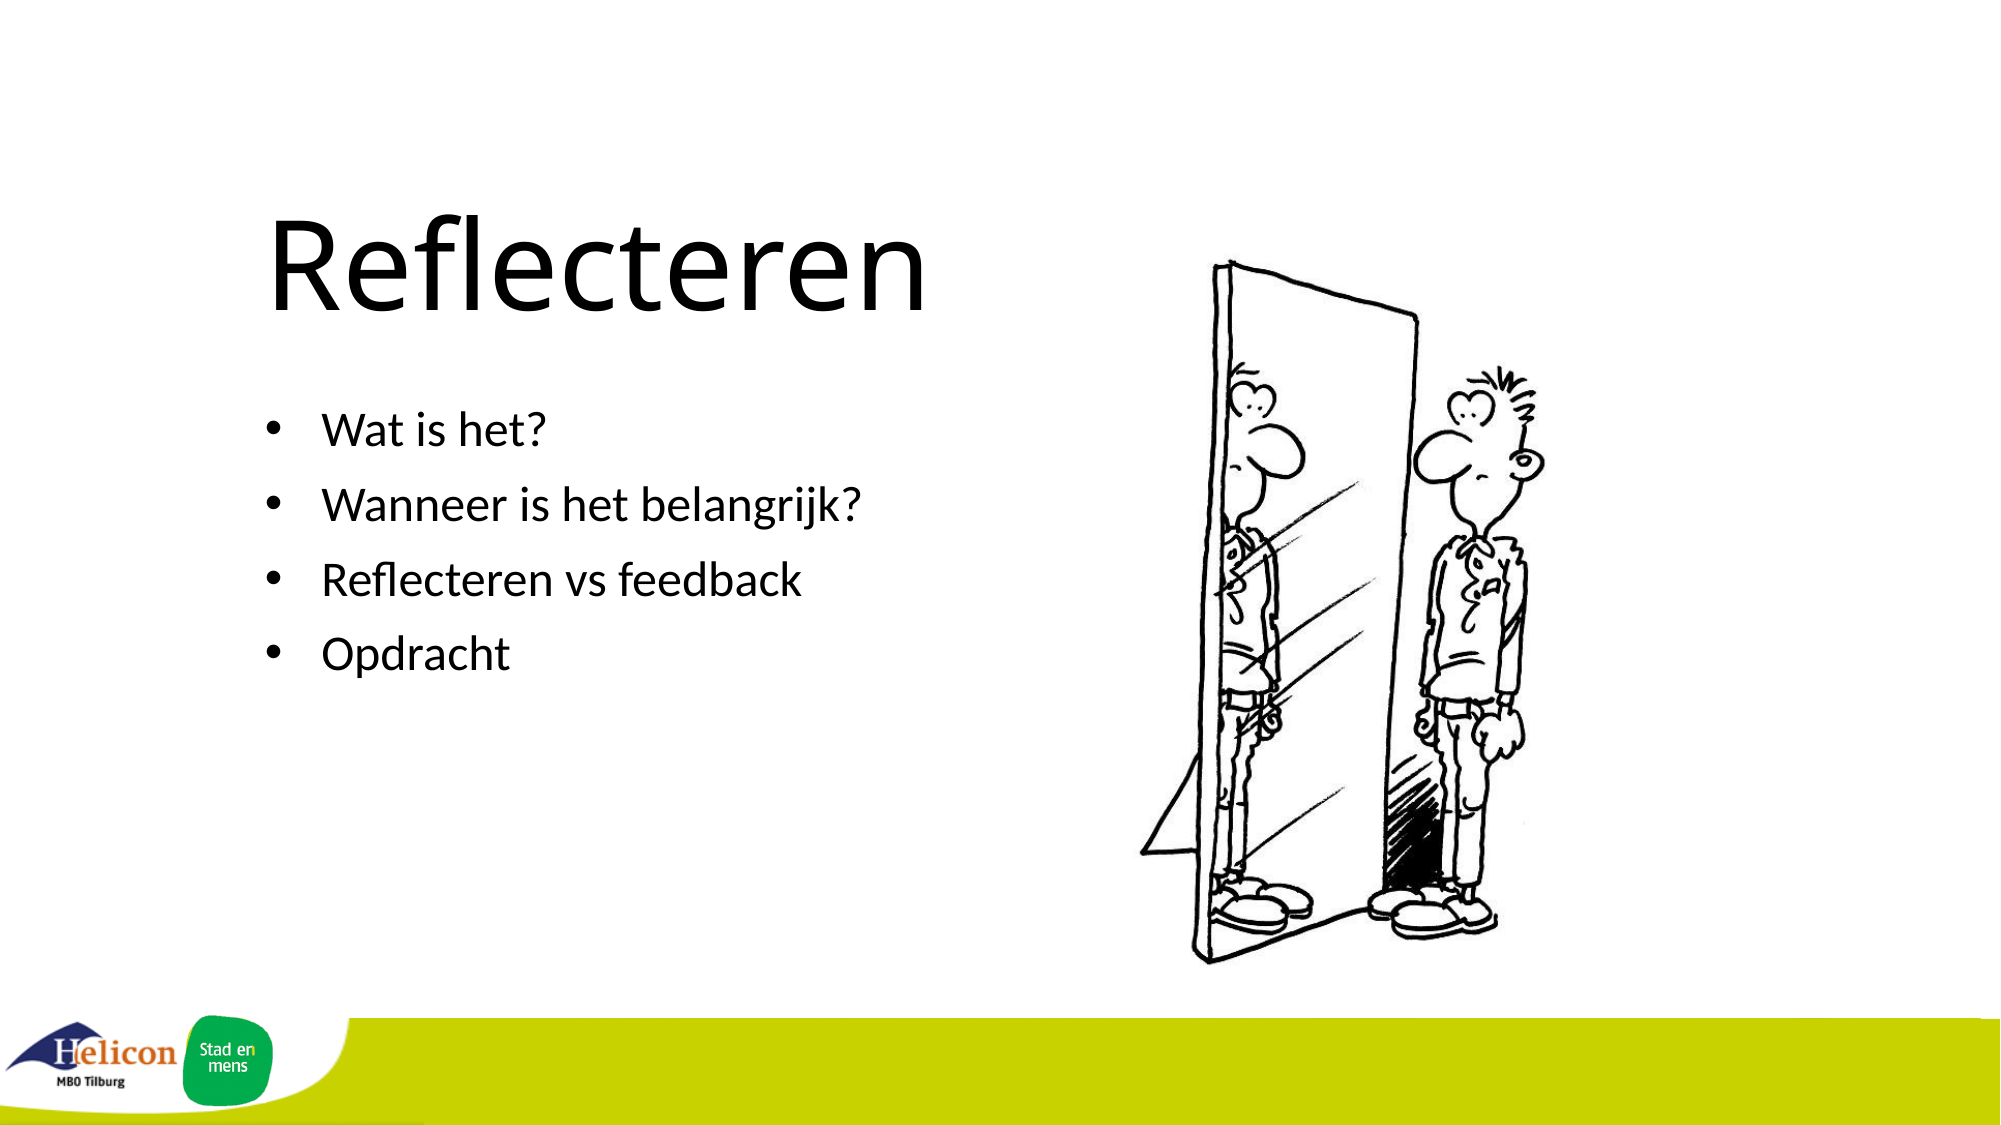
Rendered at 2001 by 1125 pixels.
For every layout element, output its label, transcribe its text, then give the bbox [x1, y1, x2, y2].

picture [0, 1013, 424, 1125]
text_box Wat is het? Wanneer is het belangrijk? Reflecteren vs feedback Opdracht [249, 395, 1339, 1021]
picture [1116, 237, 1560, 983]
title Reflecteren [249, 183, 1751, 346]
